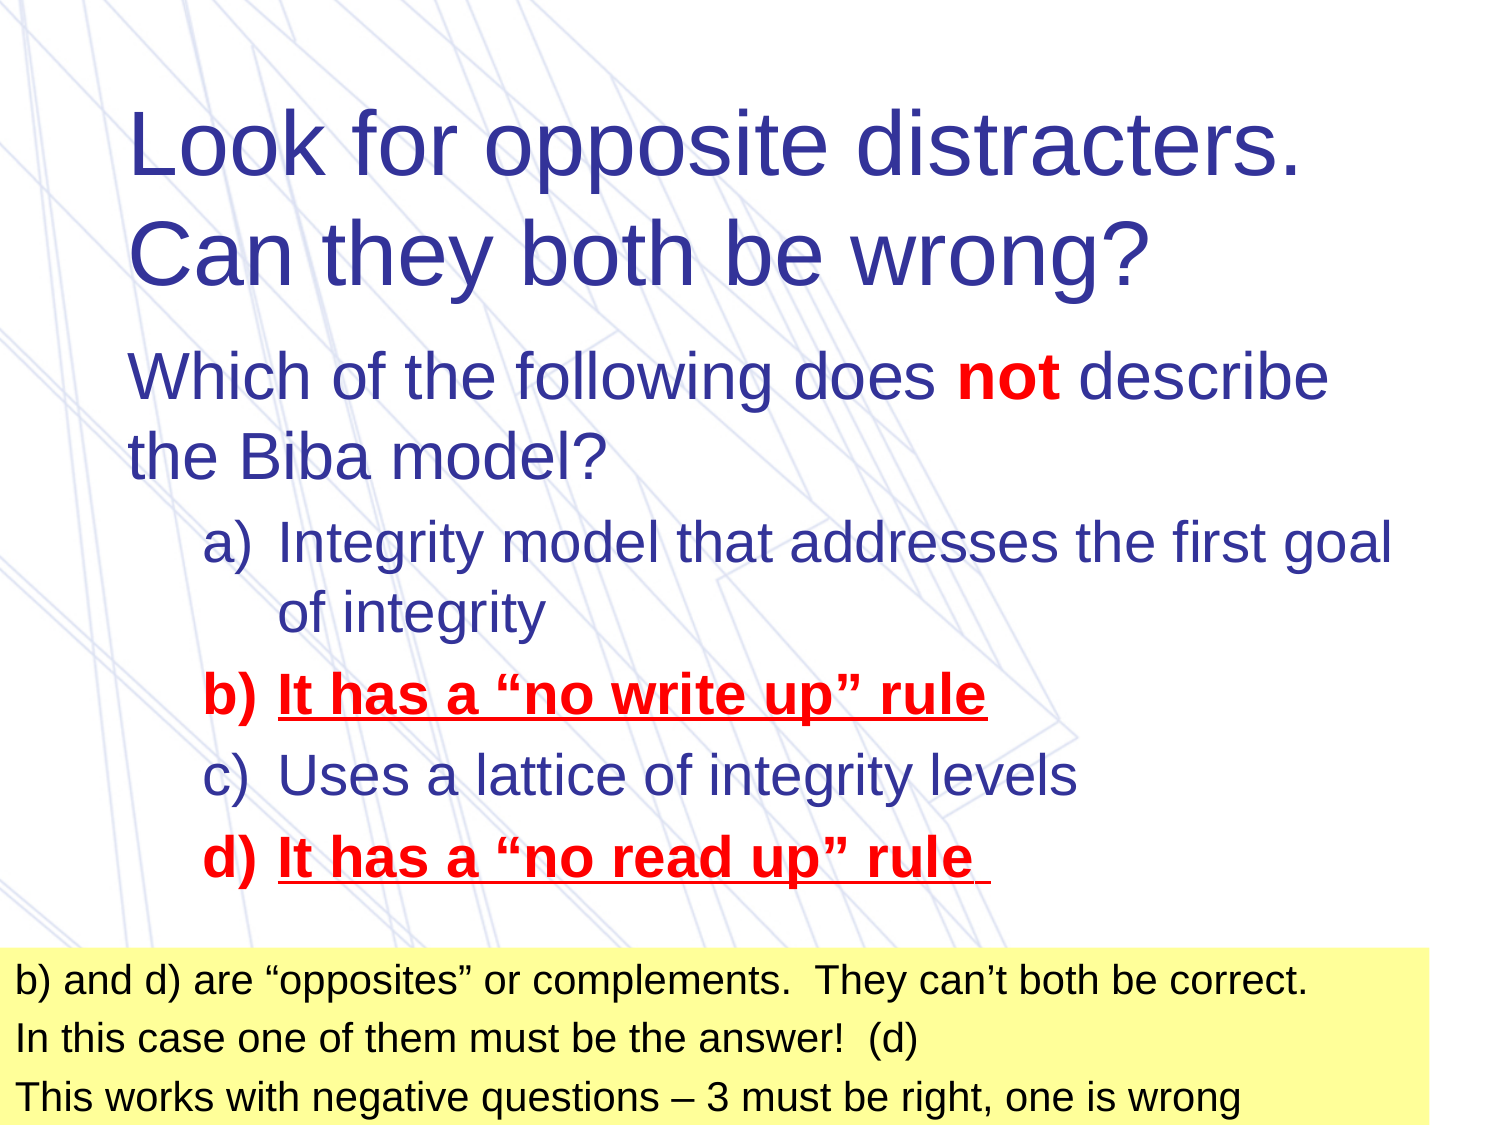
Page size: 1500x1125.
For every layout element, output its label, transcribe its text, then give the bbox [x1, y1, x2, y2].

text_box b) and d) are “opposites” or complements. They can’t both be correct. In this case one of them must be the answer! (d) This works with negative questions – 3 must be right, one is wrong [0, 947, 1430, 1125]
title Look for opposite distracters. Can they both be wrong? [112, 99, 1451, 288]
list Which of the following does not describe the Biba model? Integrity model that addresses the first goal of integrity It has a “no write up” rule Uses a lattice of integrity levels It has a “no read up” rule [112, 324, 1451, 1001]
picture [0, 0, 1500, 1125]
